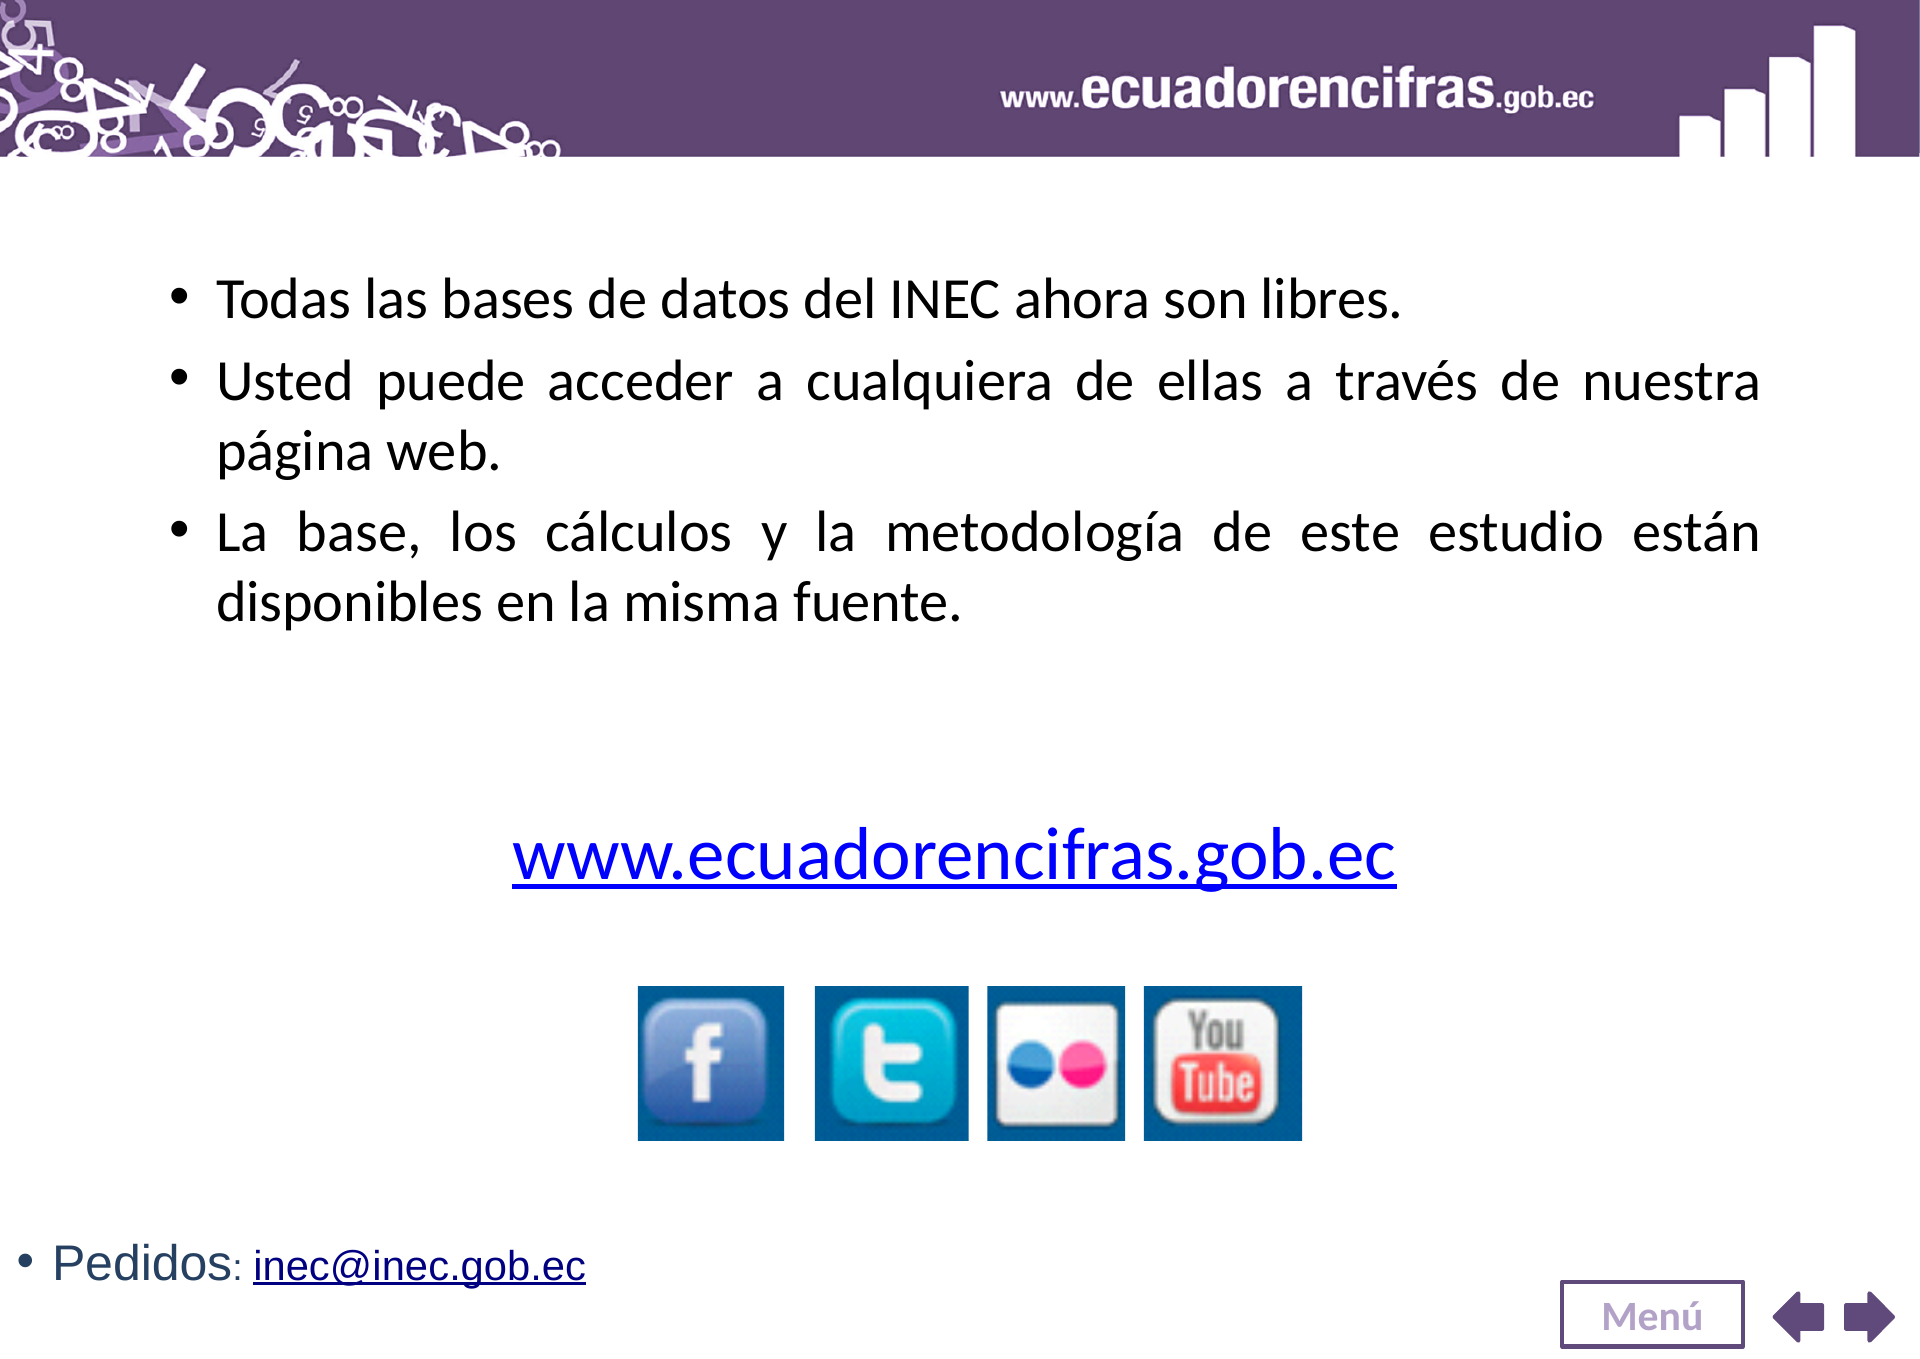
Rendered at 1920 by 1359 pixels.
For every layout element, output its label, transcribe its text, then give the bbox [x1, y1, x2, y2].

text_box Pedidos: inec@inec.gob.ec [1, 1222, 612, 1298]
text_box www.ecuadorencifras.gob.ec [345, 797, 1565, 902]
text_box Todas las bases de datos del INEC ahora son libres. Usted puede acceder a cualquiera de ellas a través de nuestra página web. La base, los cálculos y la metodología de este estudio están disponibles en la misma fuente. [156, 253, 1775, 782]
text_box [1772, 1291, 1825, 1343]
text_box Menú [1560, 1280, 1745, 1349]
picture [0, 0, 1920, 1359]
text_box [1844, 1291, 1896, 1343]
